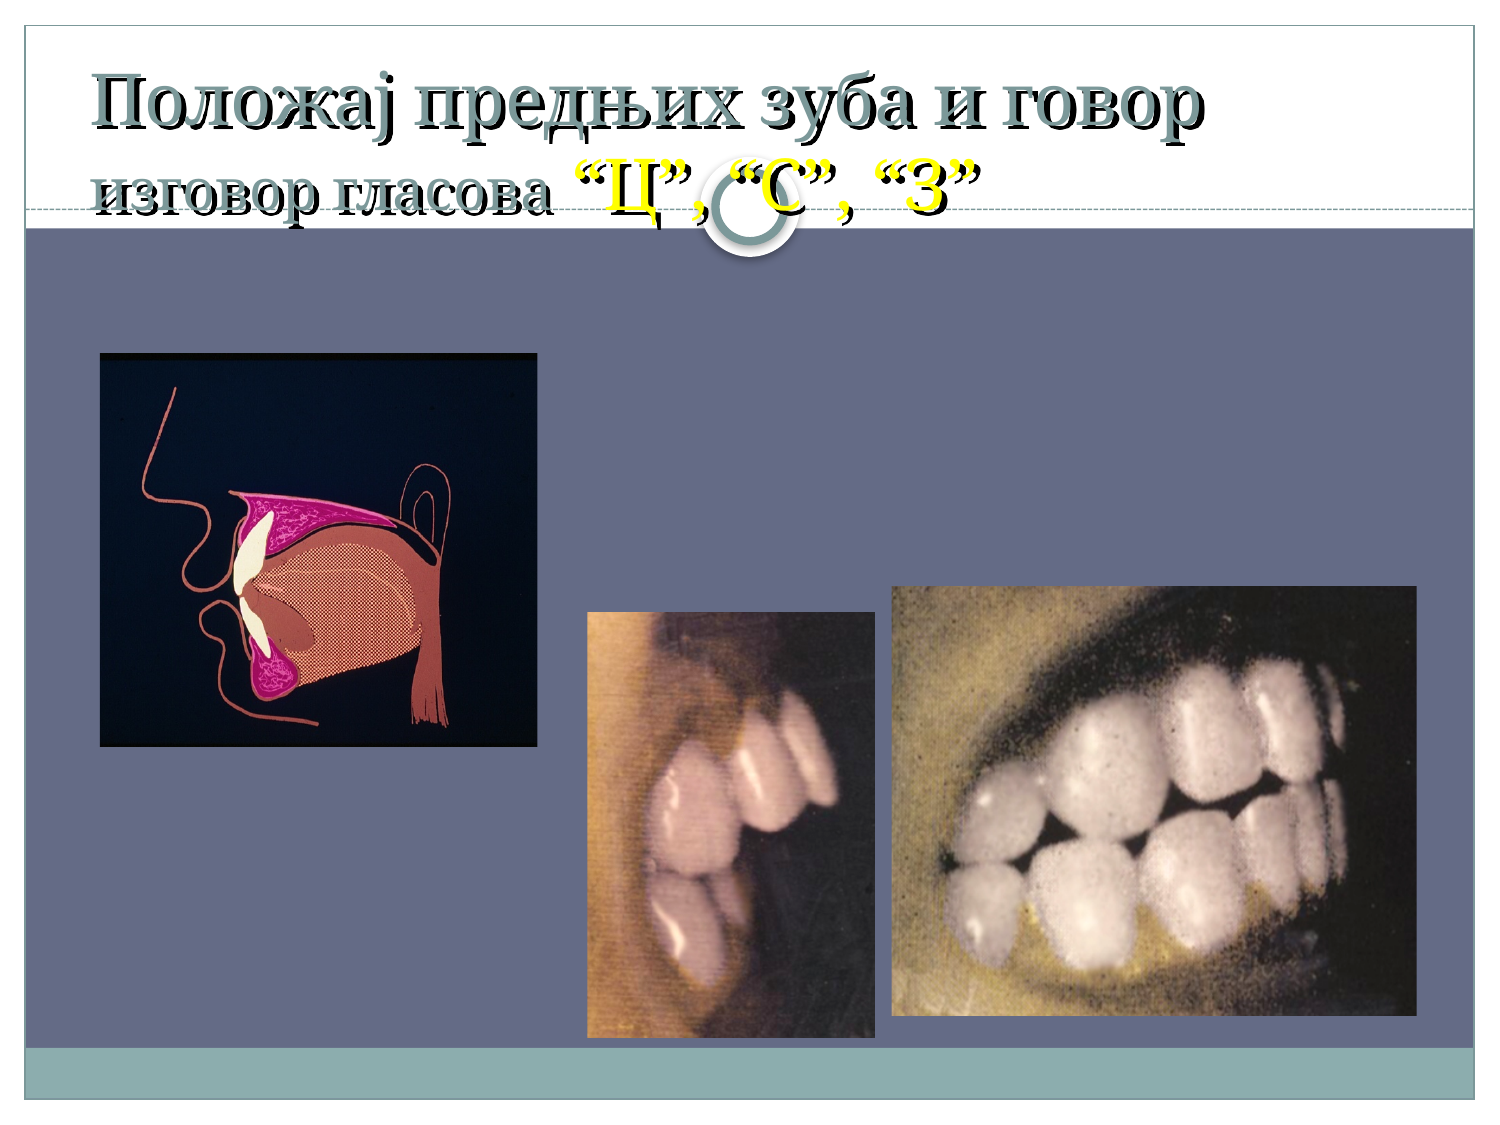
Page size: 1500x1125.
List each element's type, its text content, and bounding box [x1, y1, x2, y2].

picture [587, 612, 876, 1038]
title Положај предњих зуба и говор изговор гласова “Ц”, “С”, “З” [75, 45, 1425, 233]
picture [891, 585, 1417, 1017]
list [99, 353, 538, 748]
